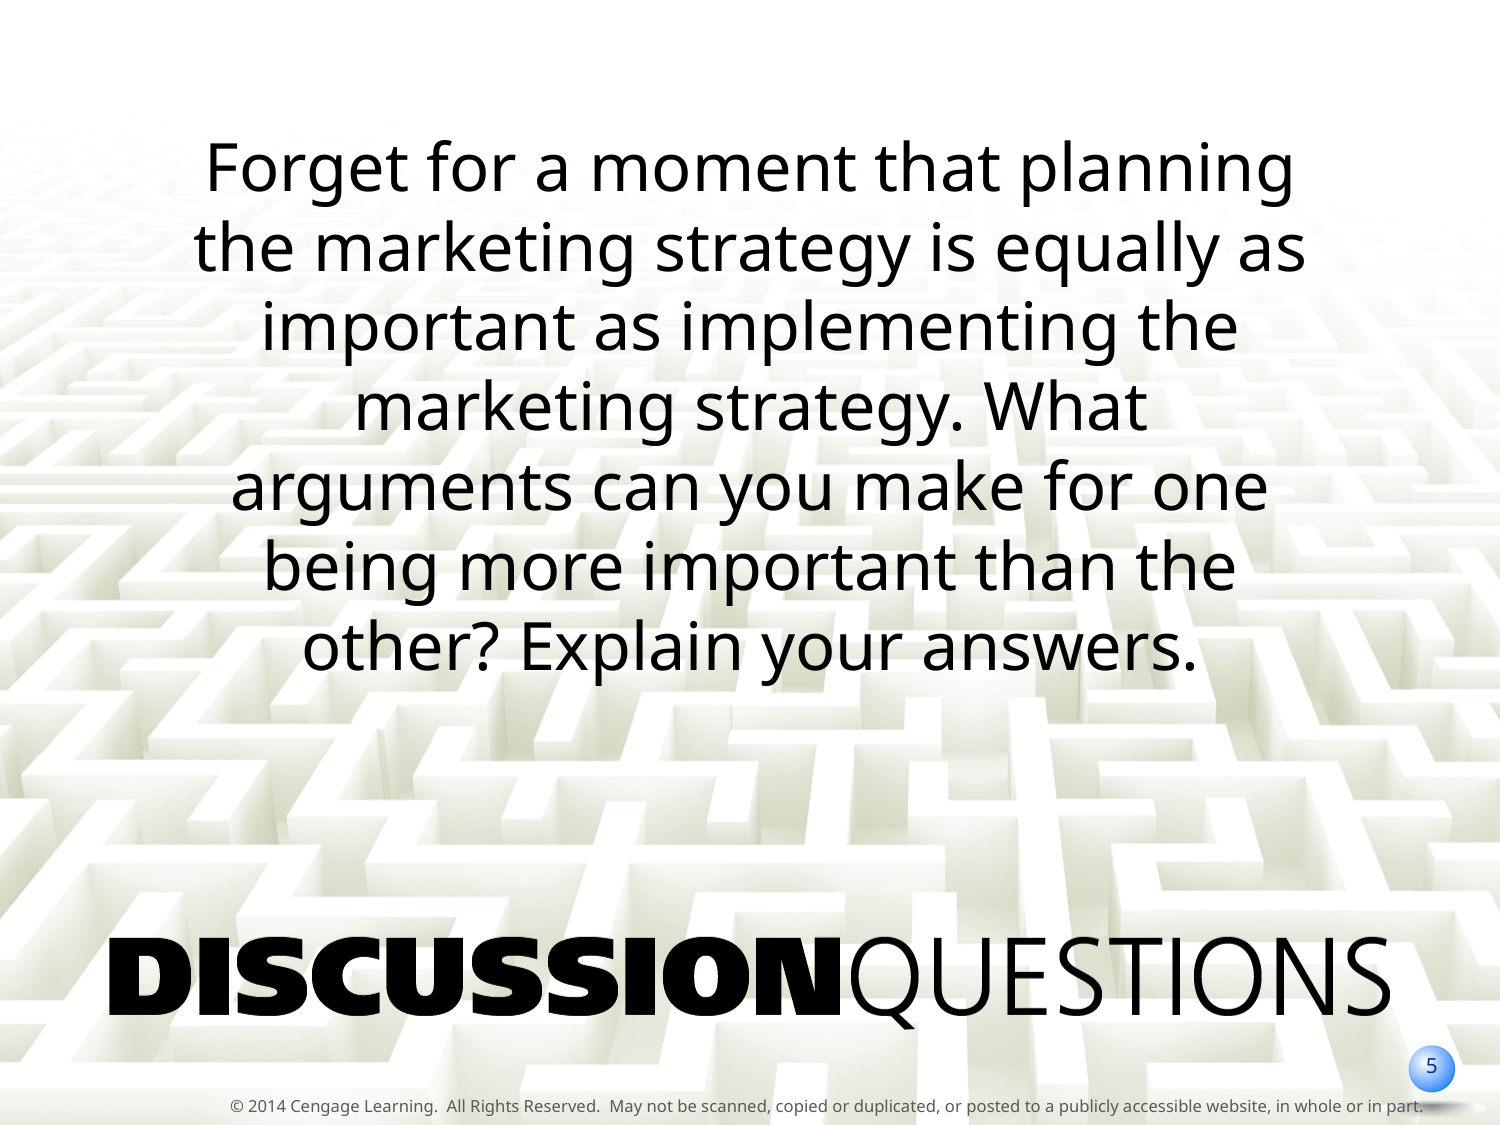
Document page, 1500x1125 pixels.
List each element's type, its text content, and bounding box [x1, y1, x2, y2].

picture [0, 0, 1500, 1125]
slide_number 5 [1386, 1037, 1478, 1097]
list Forget for a moment that planning the marketing strategy is equally as important as implementing the marketing strategy. What arguments can you make for one being more important than the other? Explain your answers. [168, 26, 1334, 782]
